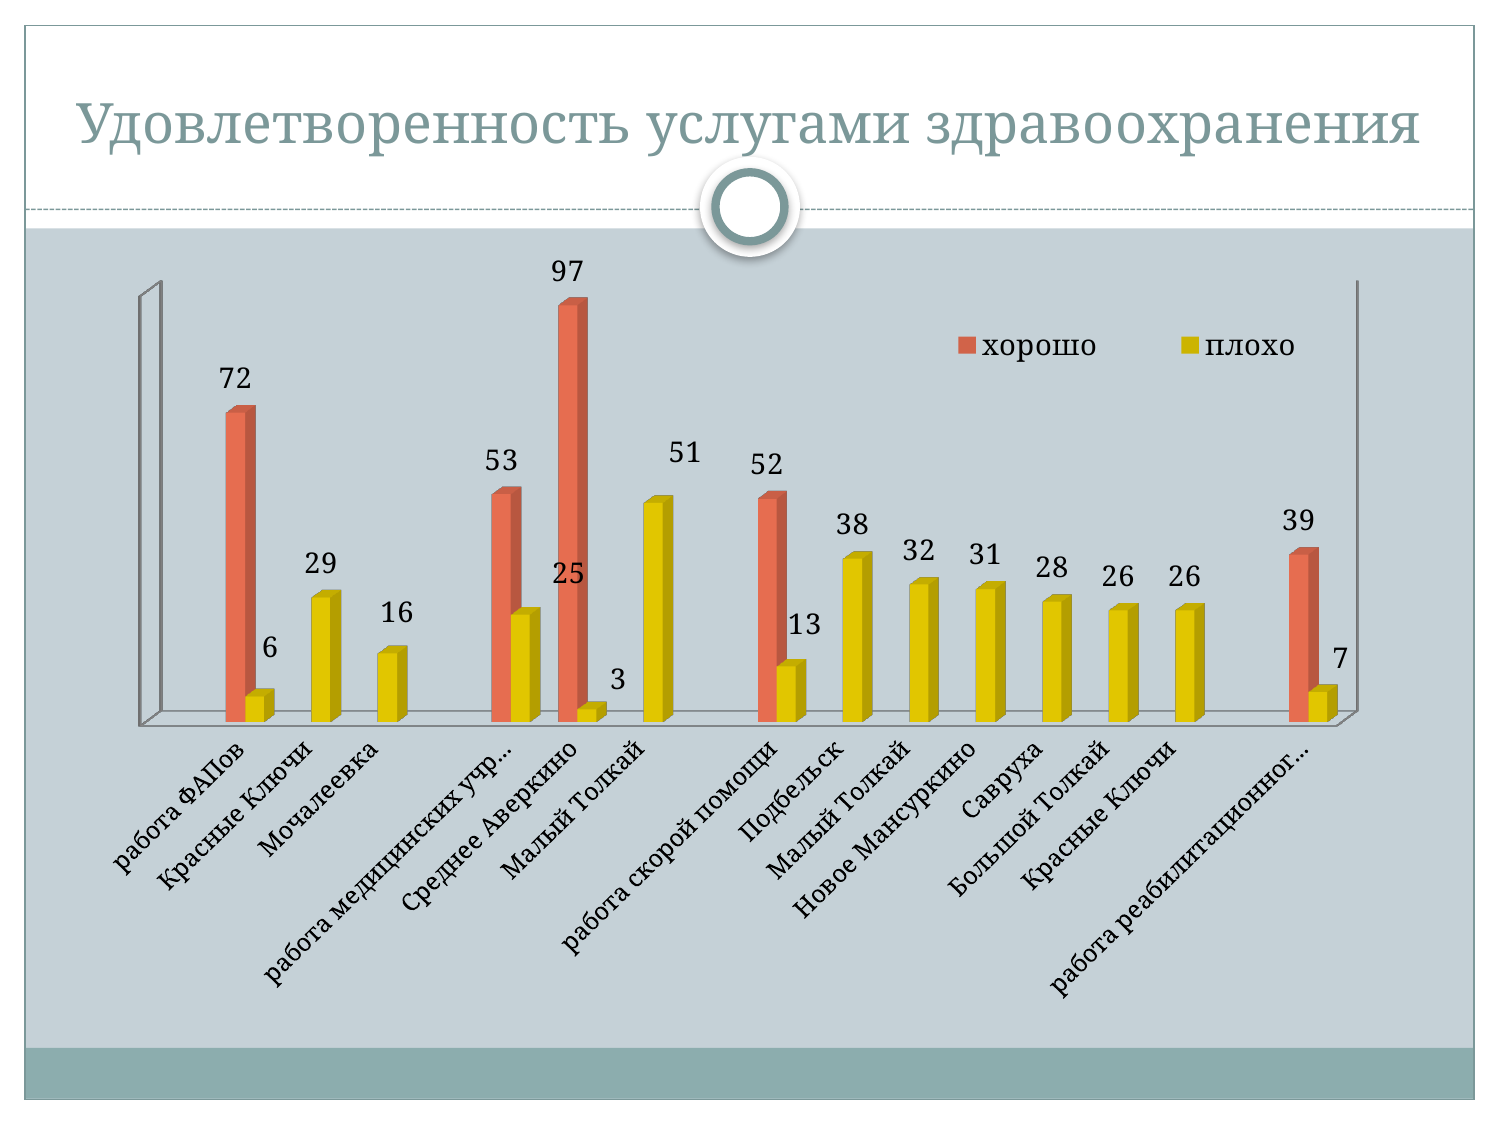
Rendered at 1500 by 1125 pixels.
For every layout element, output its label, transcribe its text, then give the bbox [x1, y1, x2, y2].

chart [49, 250, 1445, 1001]
title Удовлетворенность услугами здравоохранения [49, 37, 1450, 162]
